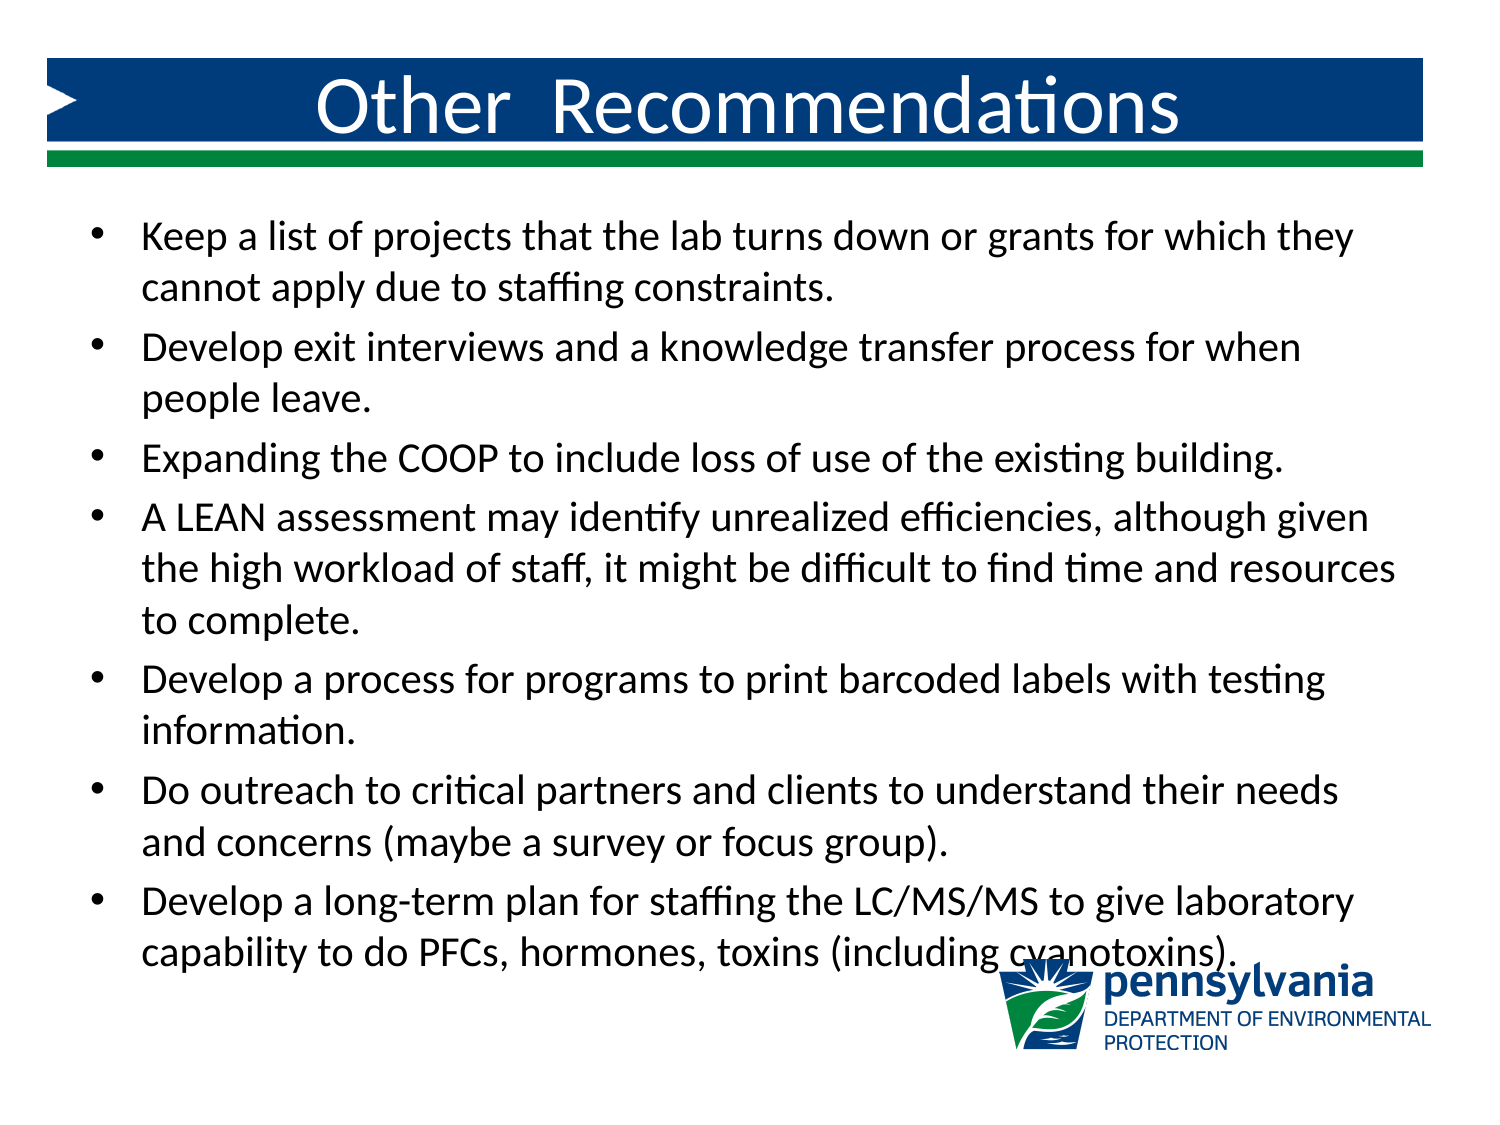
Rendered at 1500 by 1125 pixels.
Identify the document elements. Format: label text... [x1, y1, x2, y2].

picture [999, 958, 1431, 1051]
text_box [47, 58, 1423, 167]
list Keep a list of projects that the lab turns down or grants for which they cannot apply due to staffing constraints. Develop exit interviews and a knowledge transfer process for when people leave. Expanding the COOP to include loss of use of the existing building. A LEAN assessment may identify unrealized efficiencies, although given the high workload of staff, it might be difficult to find time and resources to complete. Develop a process for programs to print barcoded labels with testing information. Do outreach to critical partners and clients to understand their needs and concerns (maybe a survey or focus group). Develop a long-term plan for staffing the LC/MS/MS to give laboratory capability to do PFCs, hormones, toxins (including cyanotoxins). [75, 200, 1423, 1005]
